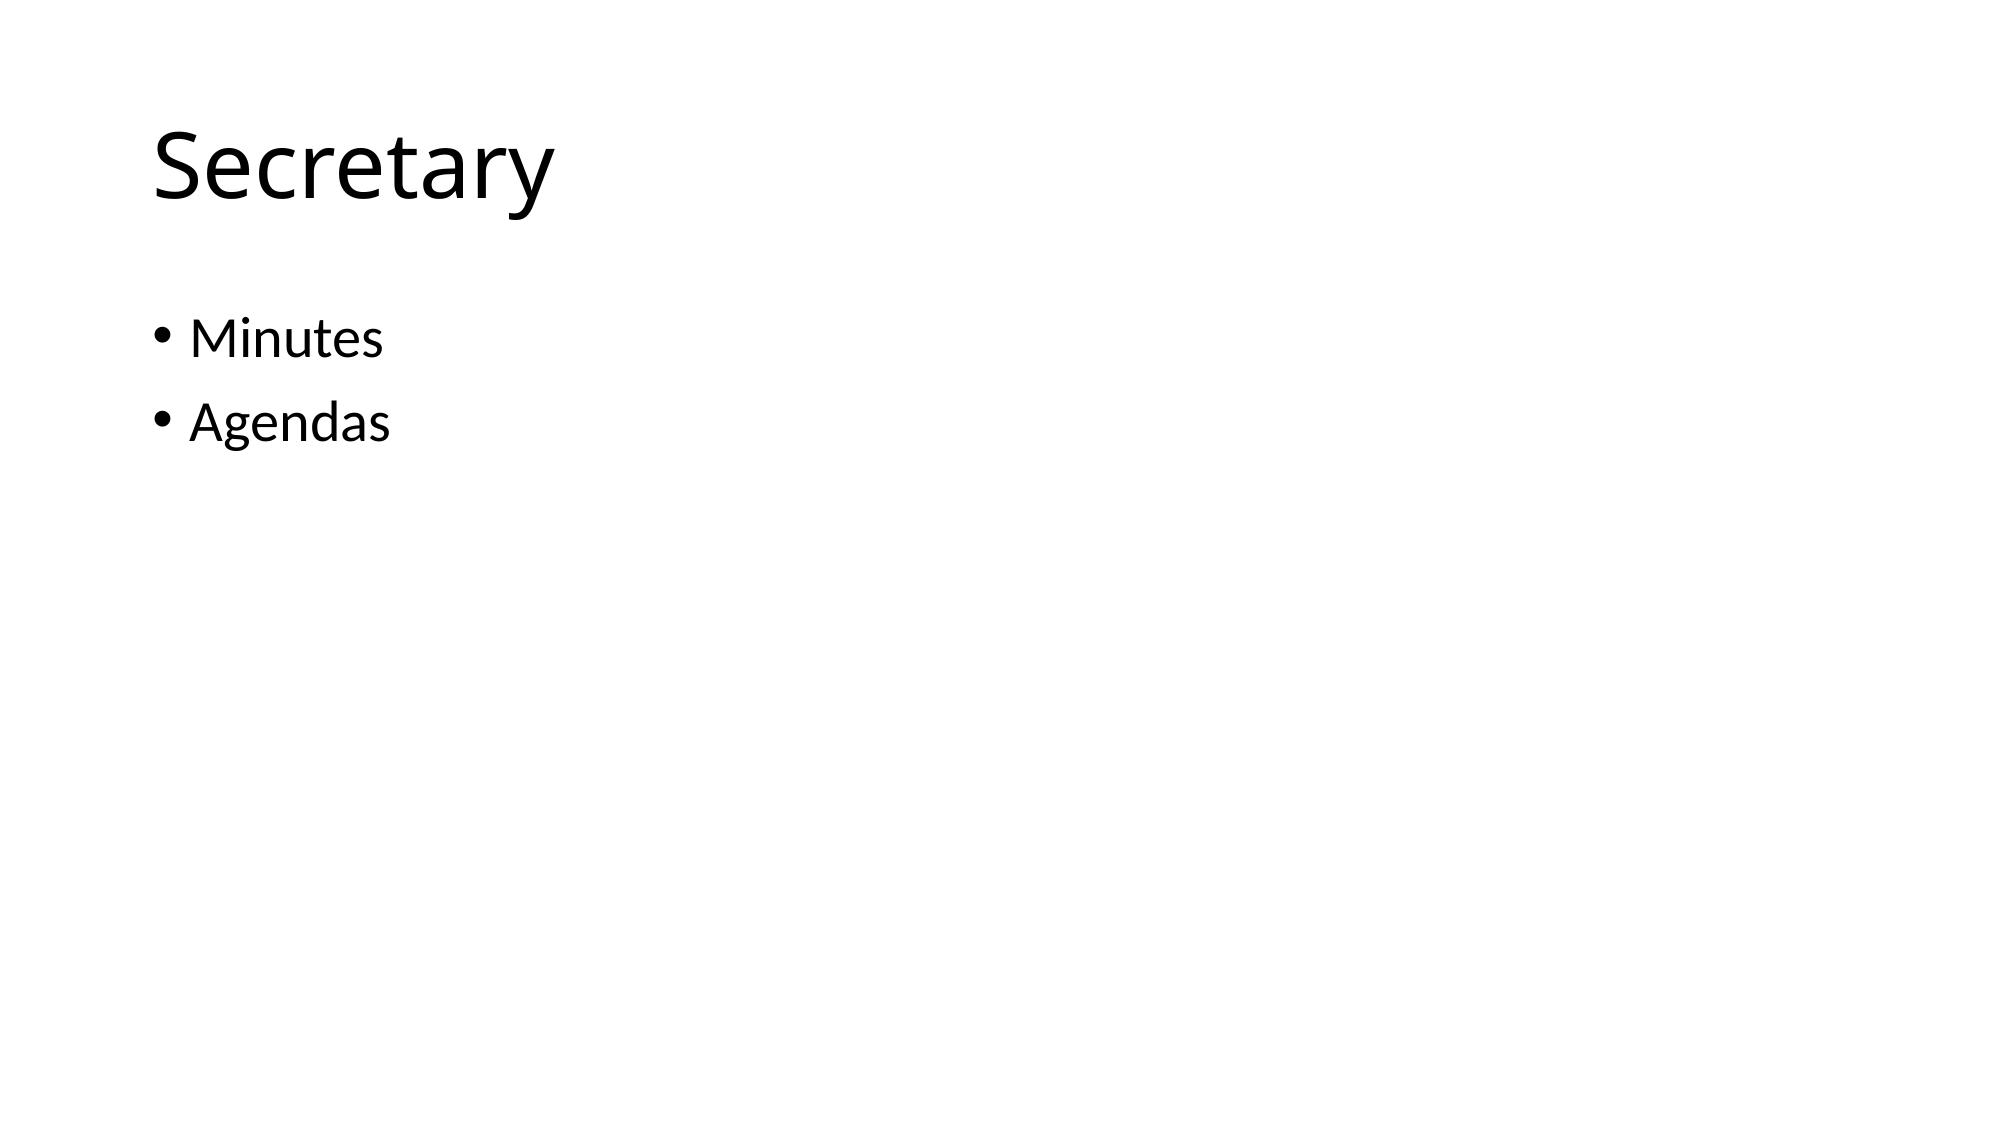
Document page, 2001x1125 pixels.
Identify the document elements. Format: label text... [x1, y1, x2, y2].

title Secretary [137, 59, 1863, 278]
list Minutes Agendas [137, 299, 1863, 1014]
